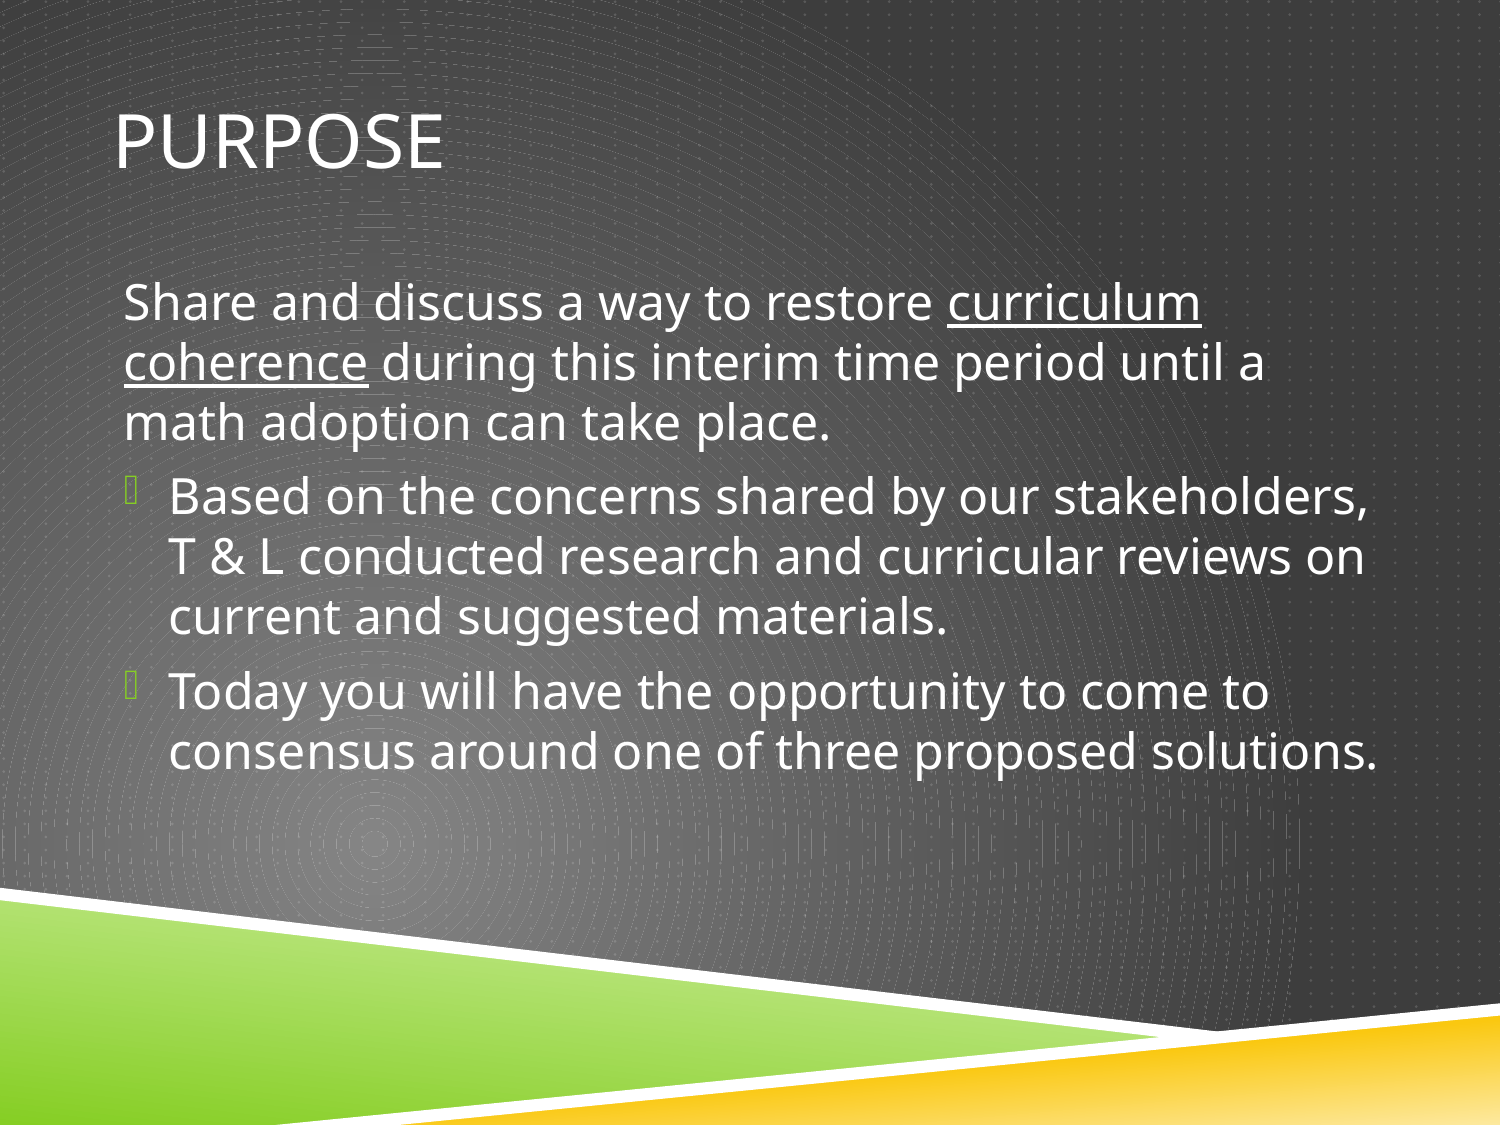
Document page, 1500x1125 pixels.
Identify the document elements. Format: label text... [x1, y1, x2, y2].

list Share and discuss a way to restore curriculum coherence during this interim time period until a math adoption can take place. Based on the concerns shared by our stakeholders, T & L conducted research and curricular reviews on current and suggested materials. Today you will have the opportunity to come to consensus around one of three proposed solutions. [112, 262, 1388, 824]
title purpose [112, 45, 1388, 233]
